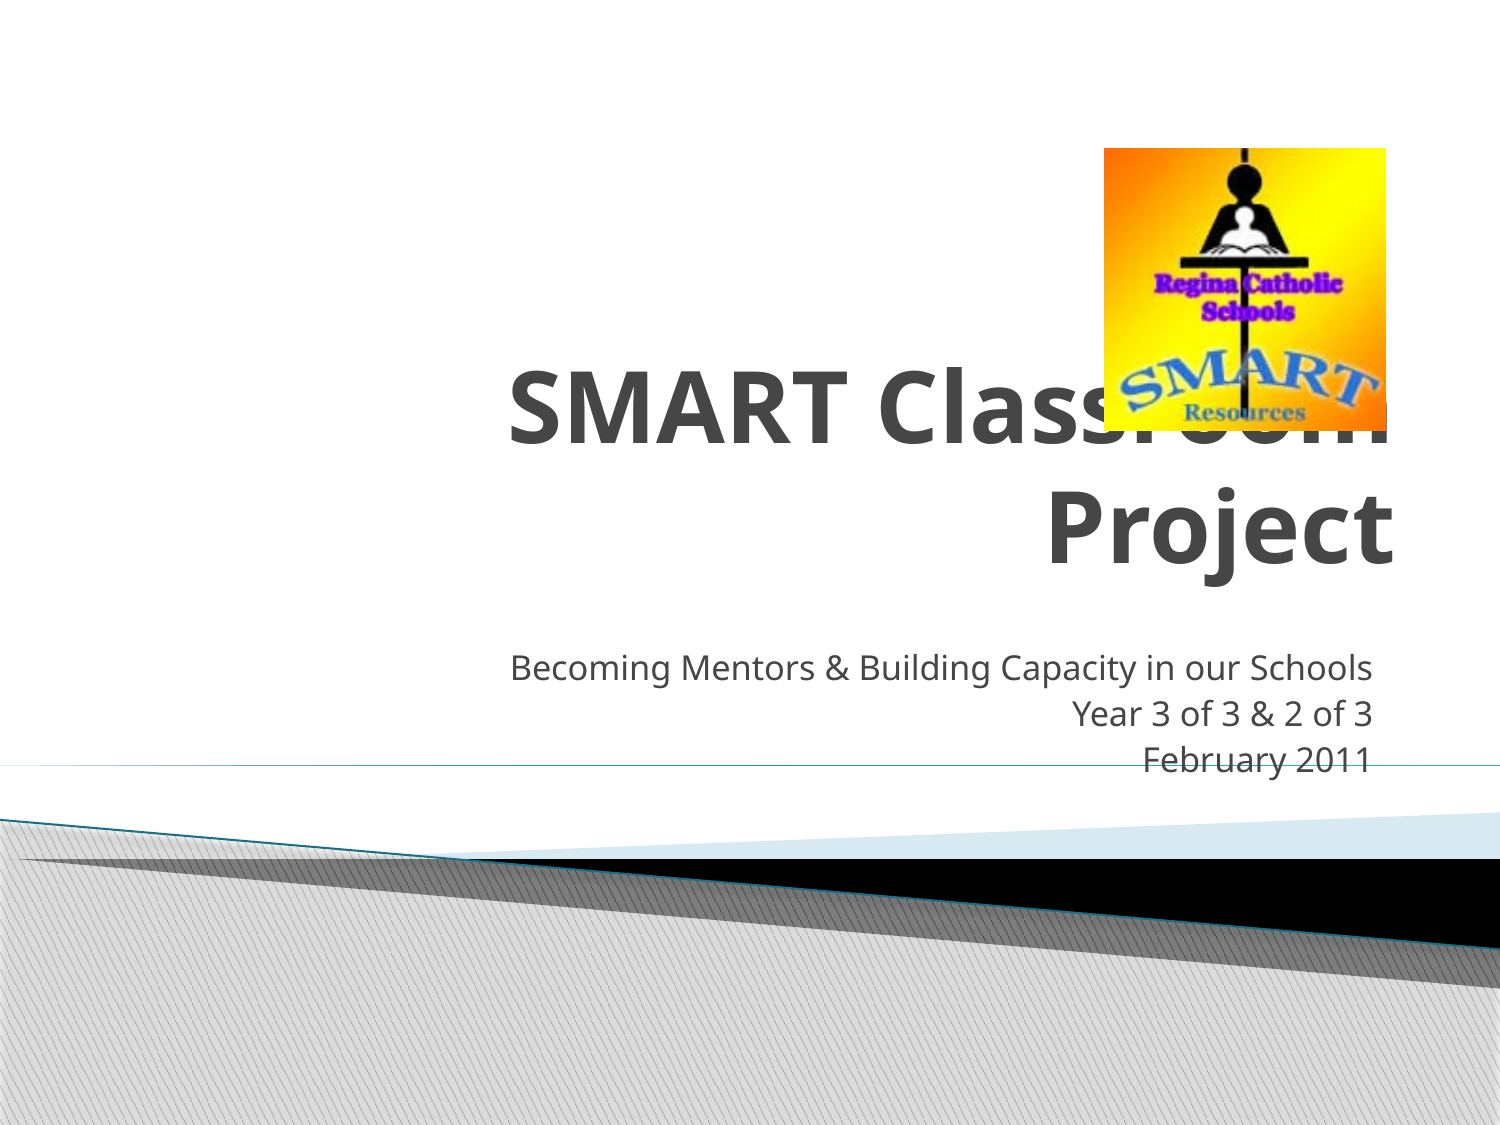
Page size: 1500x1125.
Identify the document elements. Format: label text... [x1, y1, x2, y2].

title SMART Classroom Project [135, 349, 1411, 591]
picture [1104, 148, 1386, 431]
picture [5, 859, 1500, 989]
subtitle Becoming Mentors & Building Capacity in our Schools Year 3 of 3 & 2 of 3 February 2011 [112, 592, 1388, 790]
